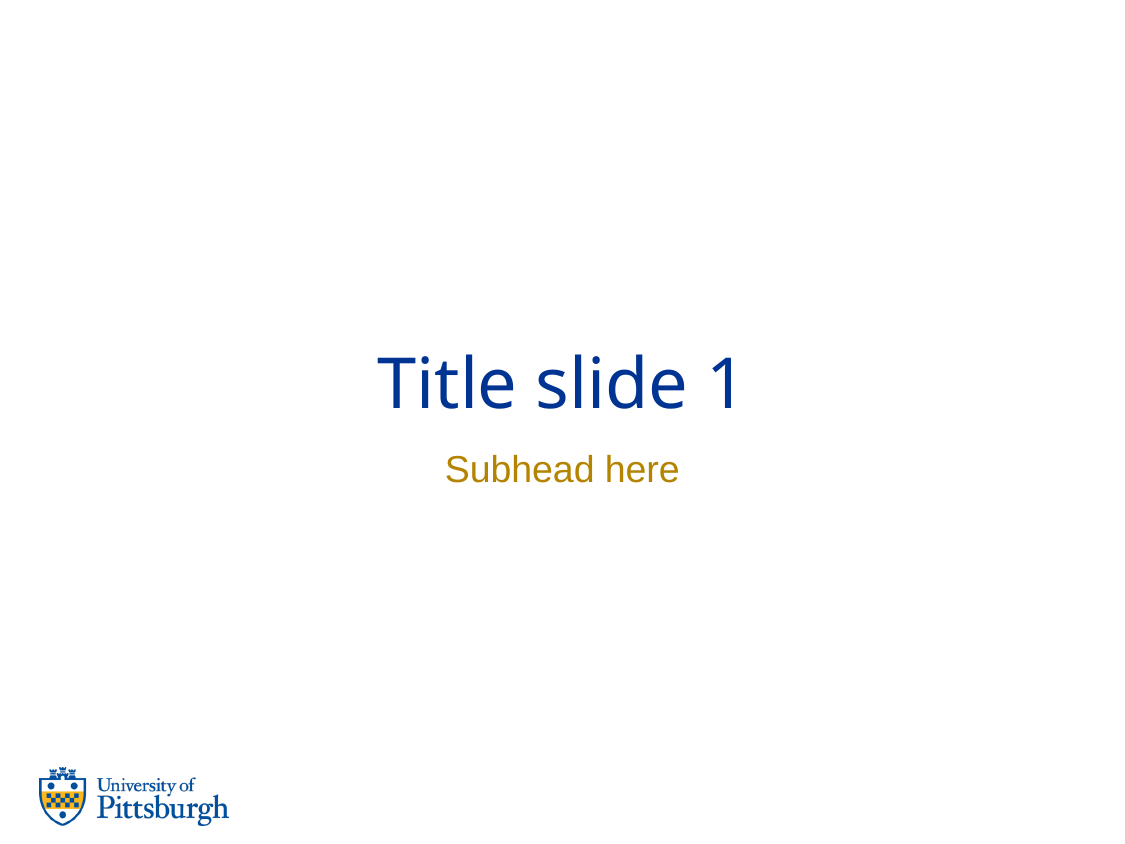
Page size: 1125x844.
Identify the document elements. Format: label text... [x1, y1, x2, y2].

picture [20, 739, 247, 844]
subtitle Subhead here [140, 443, 985, 647]
title Title slide 1 [140, 138, 985, 432]
